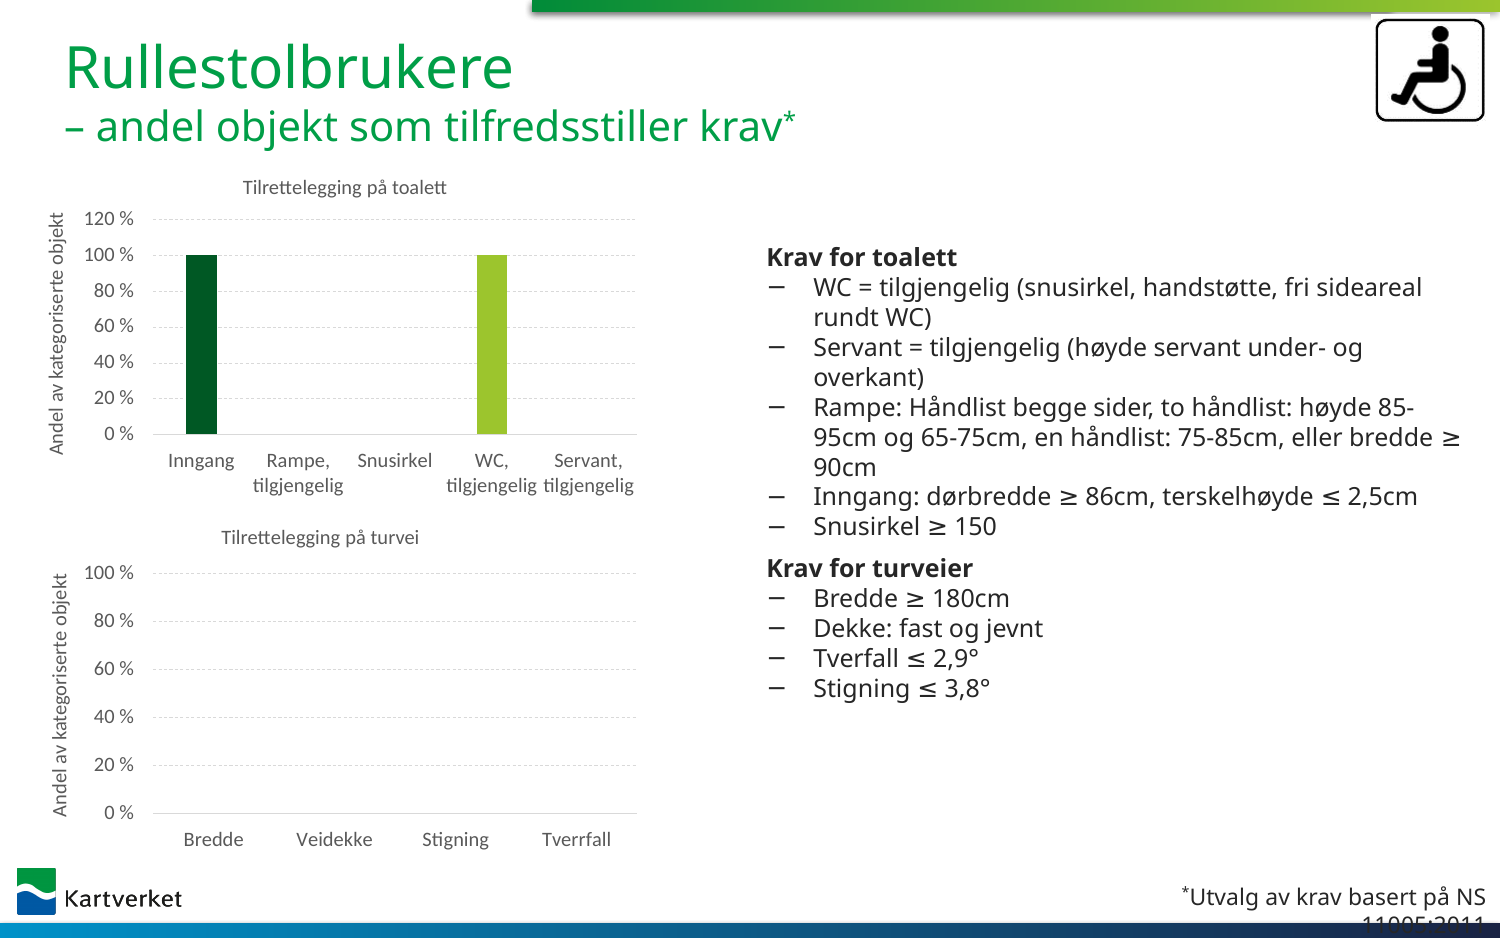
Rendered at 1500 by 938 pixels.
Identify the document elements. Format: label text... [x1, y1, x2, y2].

text_box Rullestolbrukere – andel objekt som tilfredsstiller krav* [49, 14, 1431, 158]
picture [41, 520, 650, 859]
text_box *Utvalg av krav basert på NS 11005:2011 [1068, 873, 1500, 938]
picture [1371, 13, 1491, 127]
text_box Krav for toalett WC = tilgjengelig (snusirkel, handstøtte, fri sideareal rundt WC) Servant = tilgjengelig (høyde servant under- og overkant) Rampe: Håndlist begge sider, to håndlist: høyde 85-95cm og 65-75cm, en håndlist: 75-85cm, eller bredde ≥ 90cm Inngang: dørbredde ≥ 86cm, terskelhøyde ≤ 2,5cm Snusirkel ≥ 150 [751, 234, 1483, 545]
text_box Krav for turveier Bredde ≥ 180cm Dekke: fast og jevnt Tverfall ≤ 2,9° Stigning ≤ 3,8° [751, 545, 1483, 710]
picture [41, 166, 650, 505]
